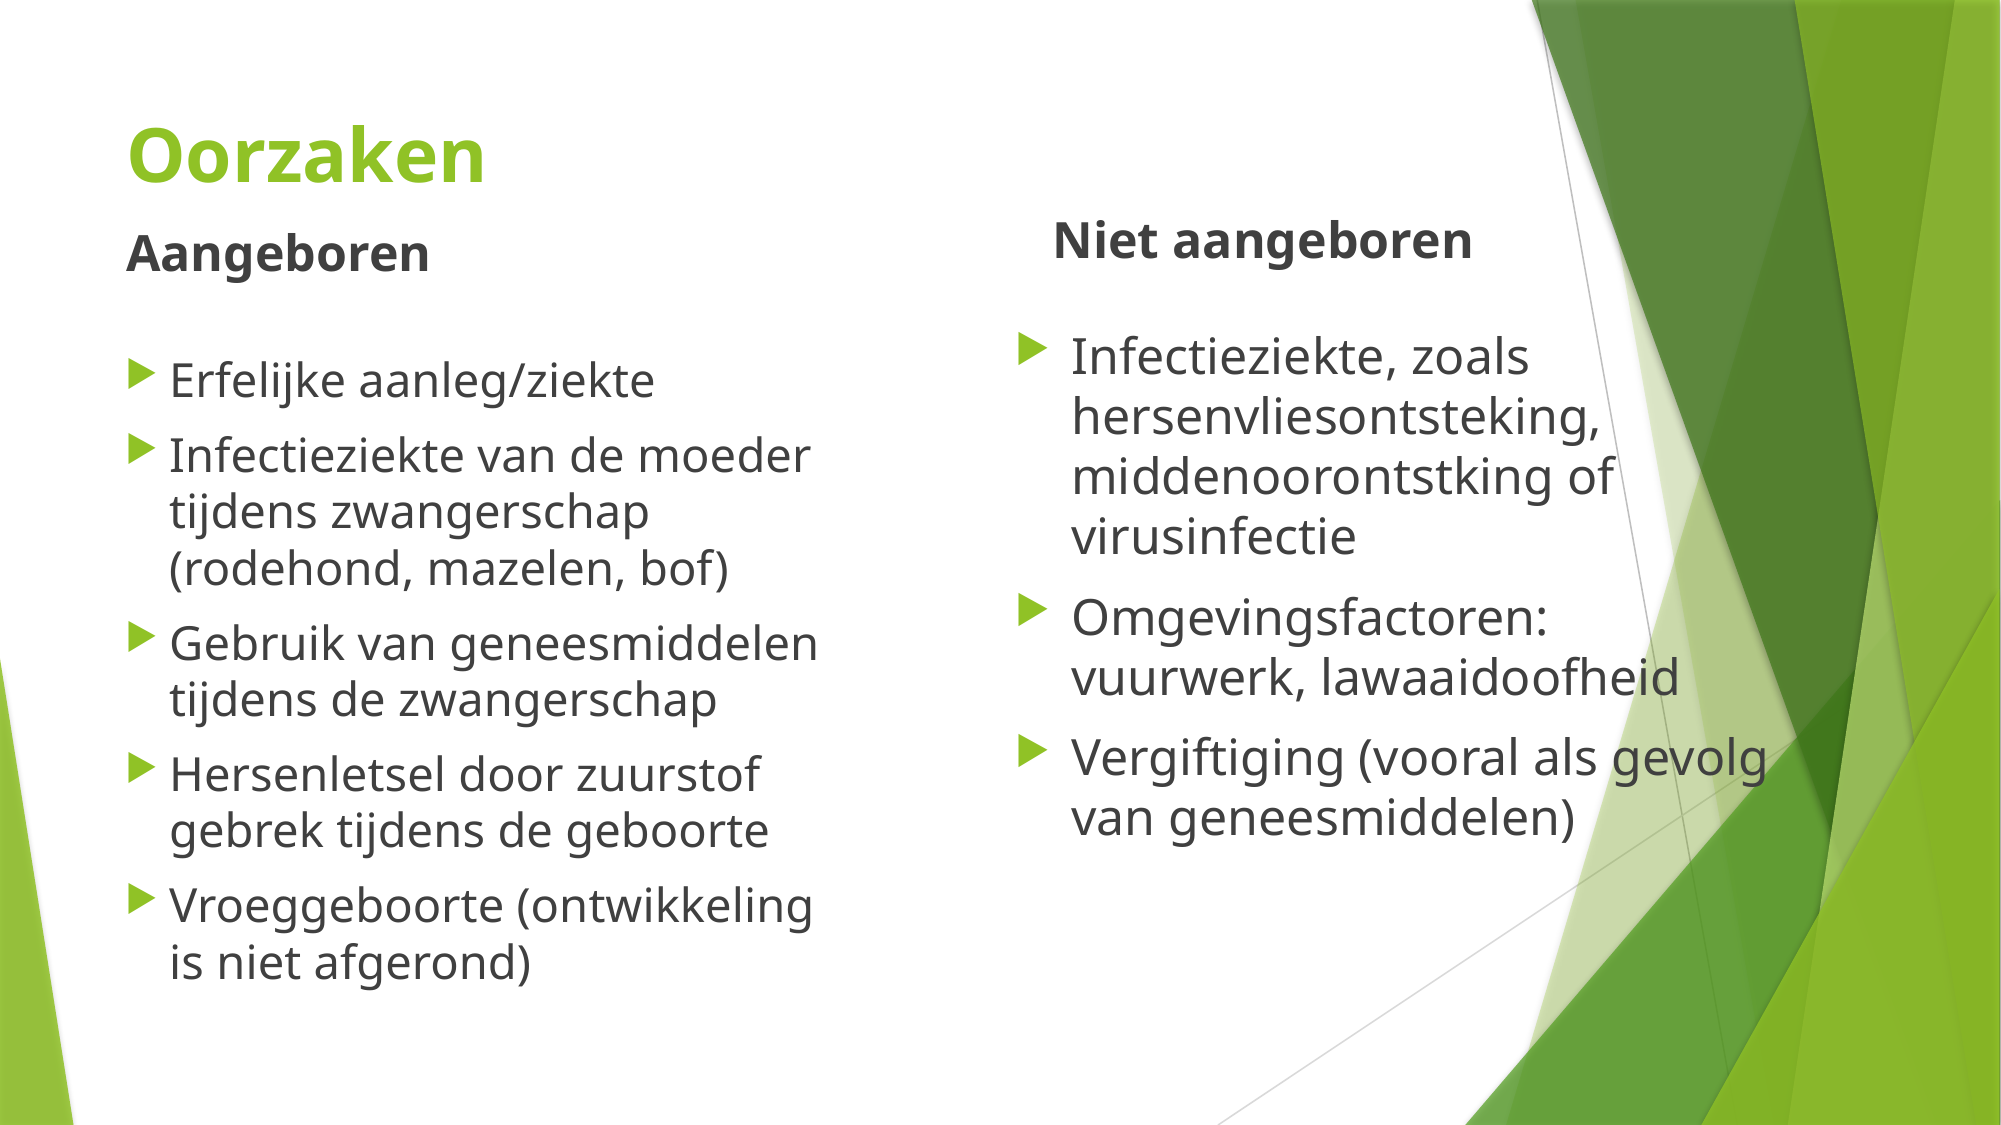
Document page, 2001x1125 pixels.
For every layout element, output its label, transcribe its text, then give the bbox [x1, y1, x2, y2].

list Erfelijke aanleg/ziekte Infectieziekte van de moeder tijdens zwangerschap (rodehond, mazelen, bof) Gebruik van geneesmiddelen tijdens de zwangerschap Hersenletsel door zuurstof gebrek tijdens de geboorte Vroeggeboorte (ontwikkeling is niet afgerond) [39, 342, 840, 1015]
title Oorzaken [111, 99, 1522, 317]
list Niet aangeboren [1037, 221, 1800, 316]
list Infectieziekte, zoals hersenvliesontsteking, middenoorontstking of virusinfectie Omgevingsfactoren: vuurwerk, lawaaidoofheid Vergiftiging (vooral als gevolg van geneesmiddelen) [999, 316, 1800, 871]
list Aangeboren [111, 153, 874, 289]
